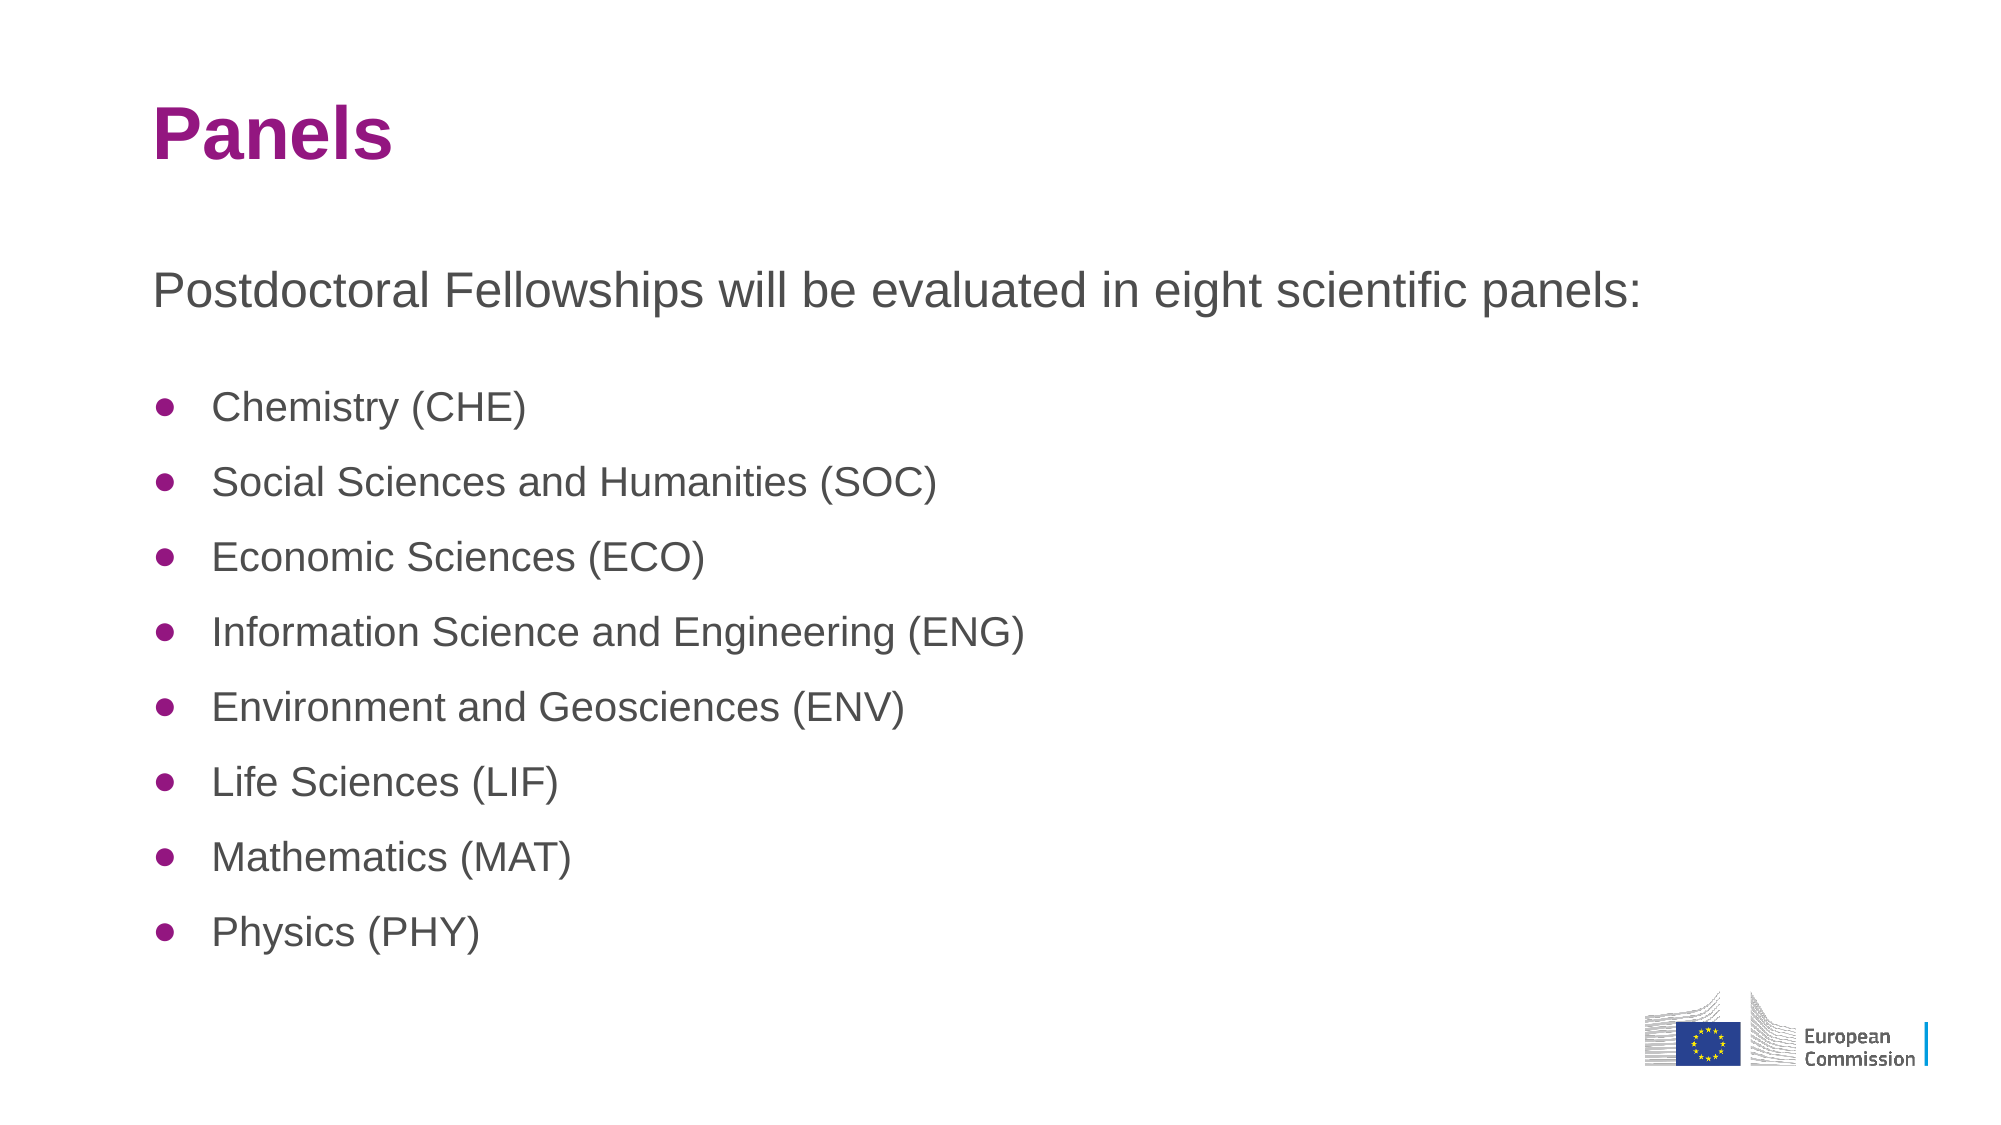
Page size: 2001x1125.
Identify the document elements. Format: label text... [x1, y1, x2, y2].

list Postdoctoral Fellowships will be evaluated in eight scientific panels: Chemistry (CHE) Social Sciences and Humanities (SOC) Economic Sciences (ECO) Information Science and Engineering (ENG) Environment and Geosciences (ENV) Life Sciences (LIF) Mathematics (MAT) Physics (PHY) [137, 250, 1701, 941]
picture [1645, 991, 1928, 1066]
title Panels [137, 76, 1863, 176]
